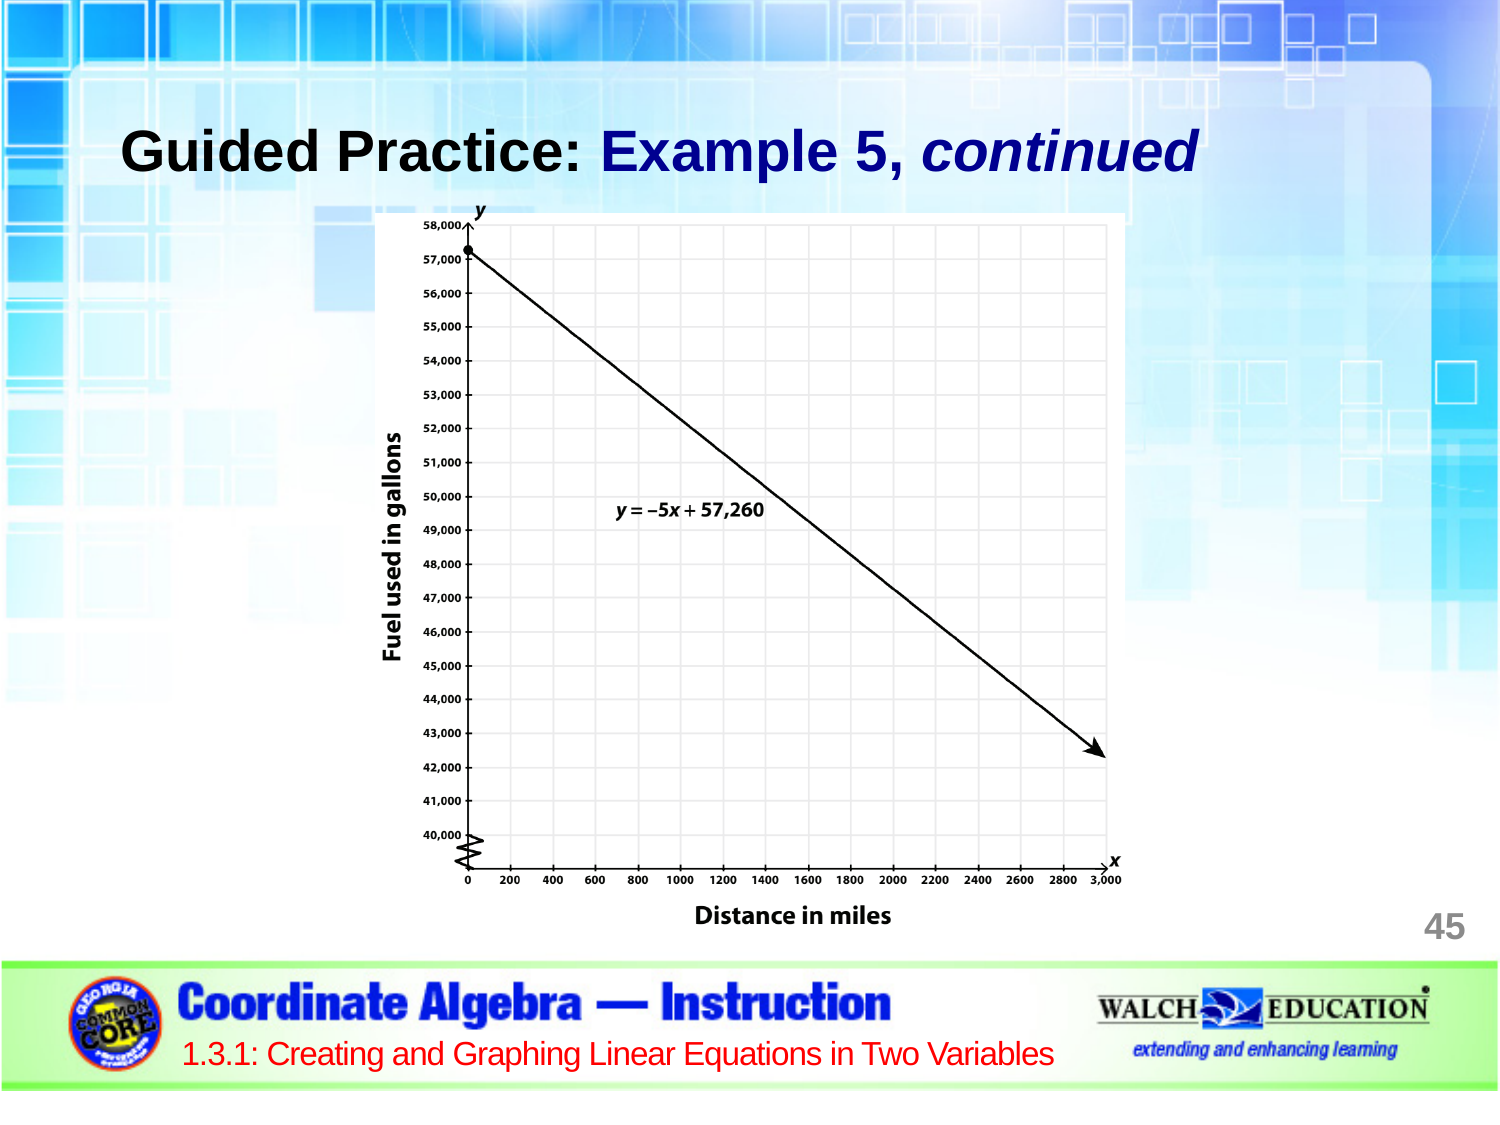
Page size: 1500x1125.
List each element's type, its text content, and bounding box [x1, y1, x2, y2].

subtitle Guided Practice: Example 5, continued [105, 105, 1394, 925]
picture [1, 0, 1500, 1091]
slide_number 45 [1361, 901, 1481, 949]
list 1.3.1: Creating and Graphing Linear Equations in Two Variables [166, 1024, 1186, 1074]
